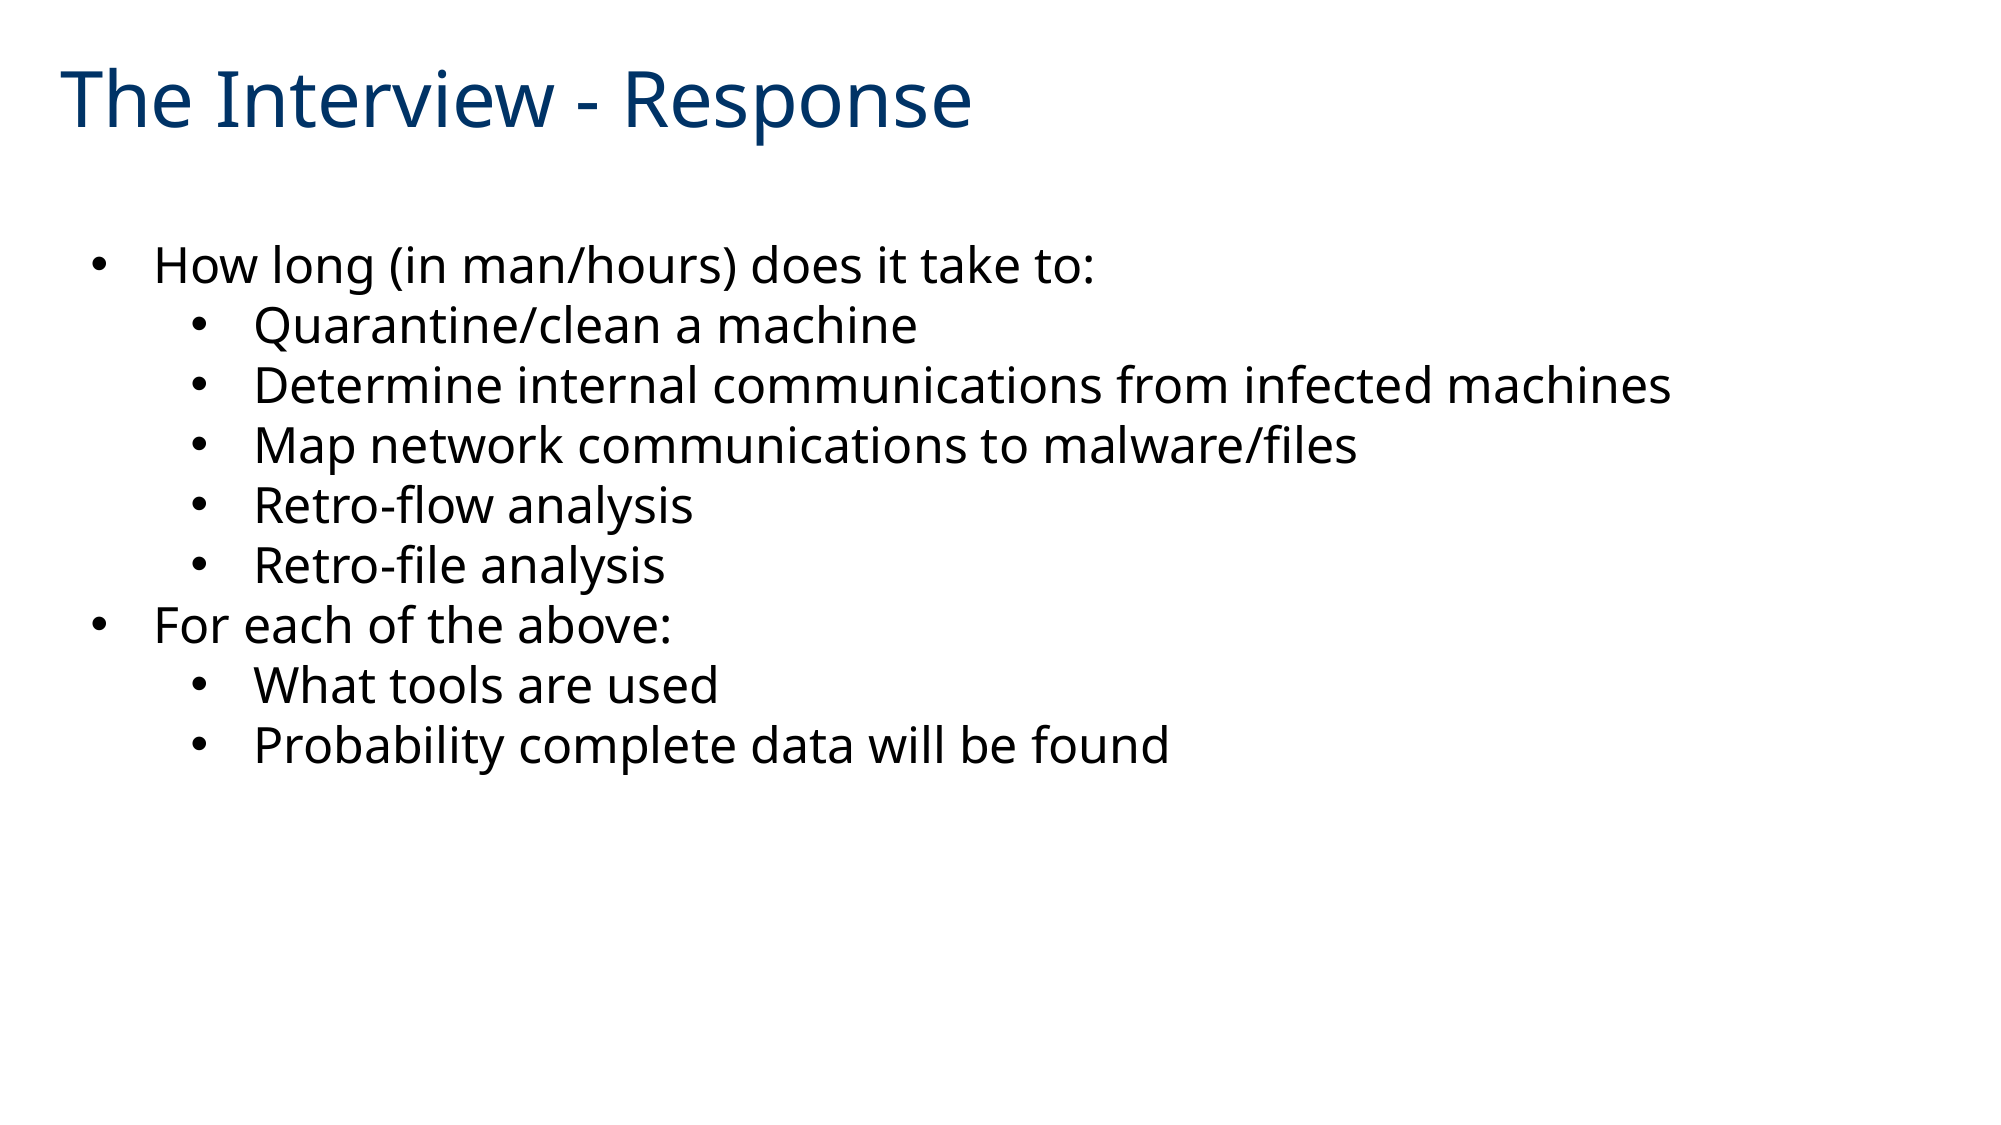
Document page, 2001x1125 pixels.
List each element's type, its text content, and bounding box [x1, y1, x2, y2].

text_box How long (in man/hours) does it take to: Quarantine/clean a machine Determine internal communications from infected machines Map network communications to malware/files Retro-flow analysis Retro-file analysis For each of the above: What tools are used Probability complete data will be found [75, 225, 1868, 781]
title The Interview - Response [45, 45, 1846, 160]
